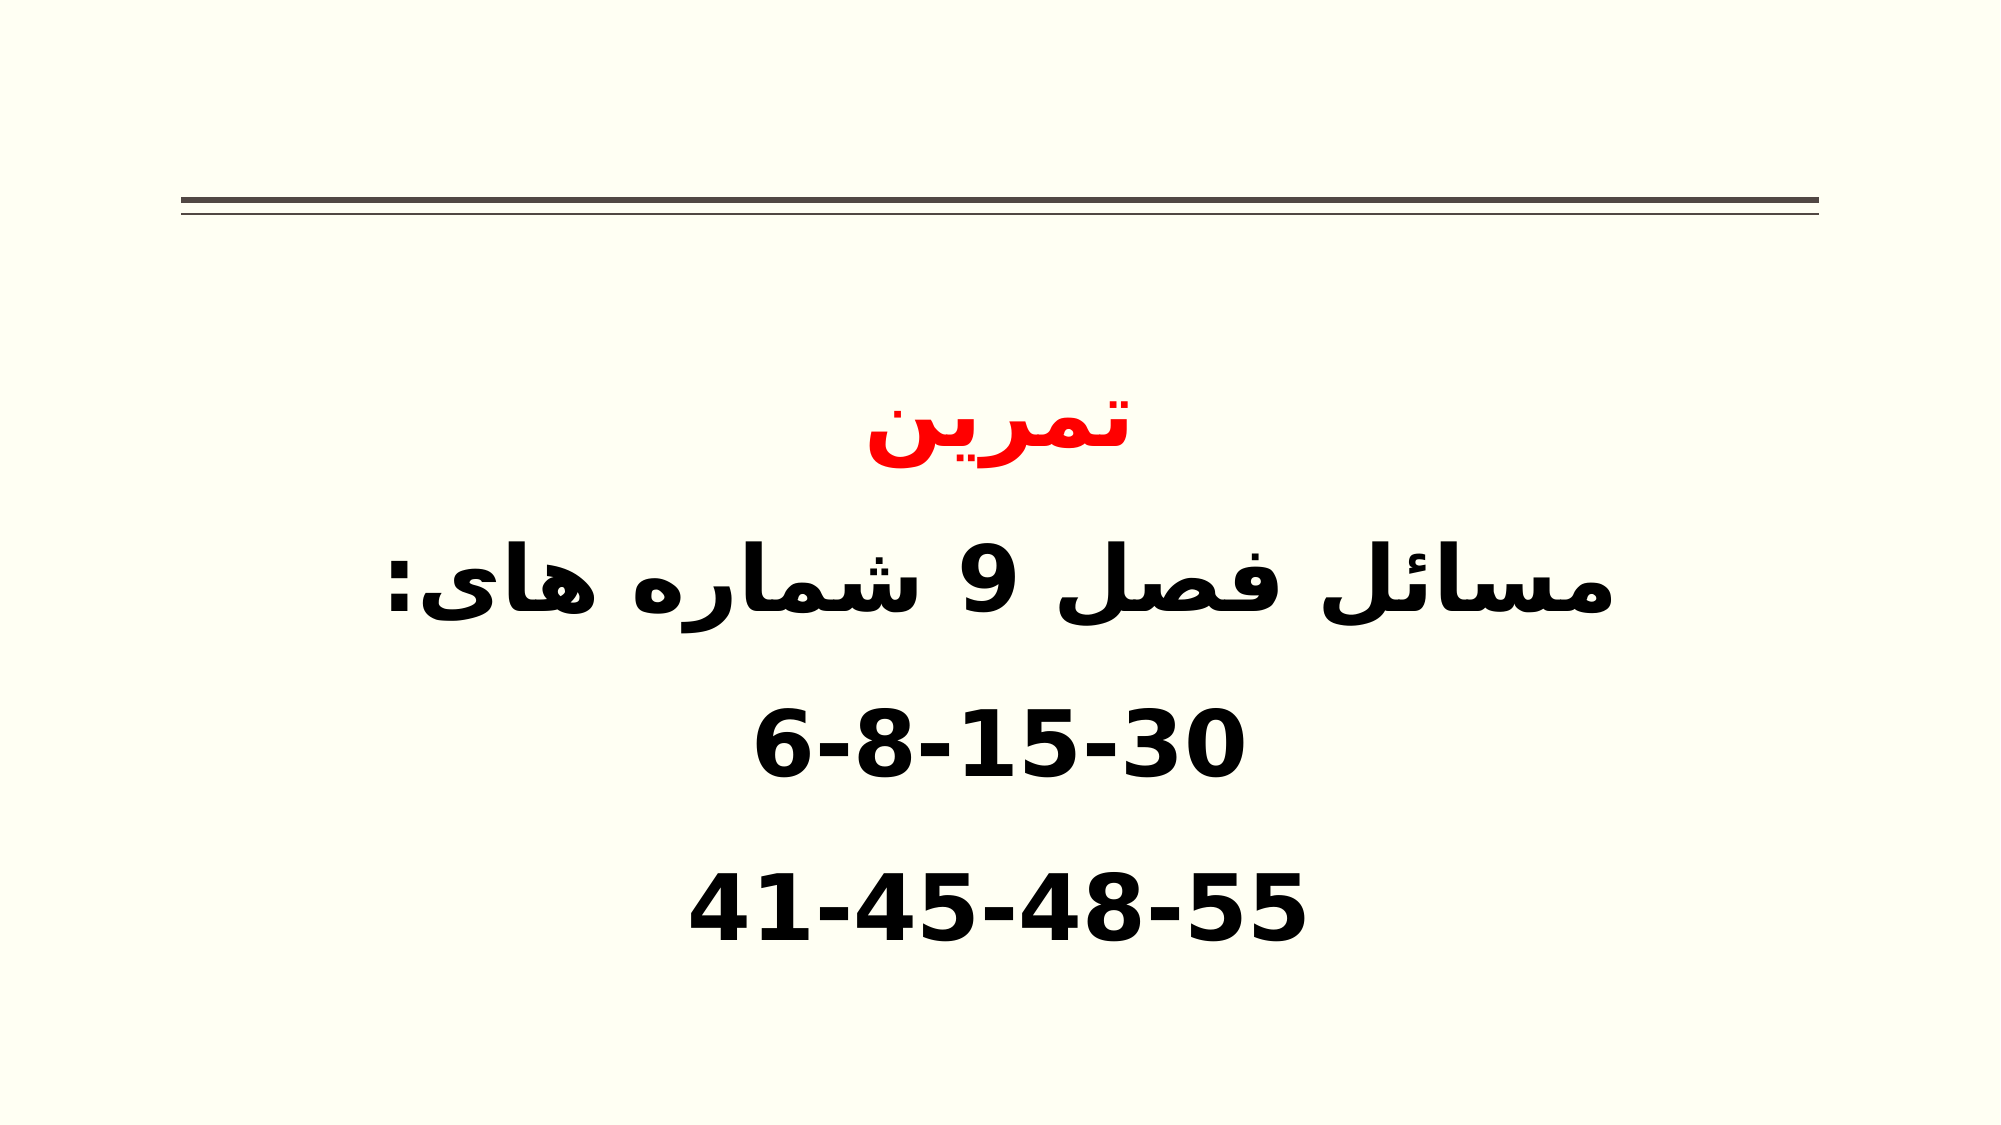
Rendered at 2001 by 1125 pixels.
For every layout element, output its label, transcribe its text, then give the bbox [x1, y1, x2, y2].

text_box تمرین مسائل فصل 9 شماره های: 6-8-15-30 41-45-48-55 [181, 292, 1819, 967]
